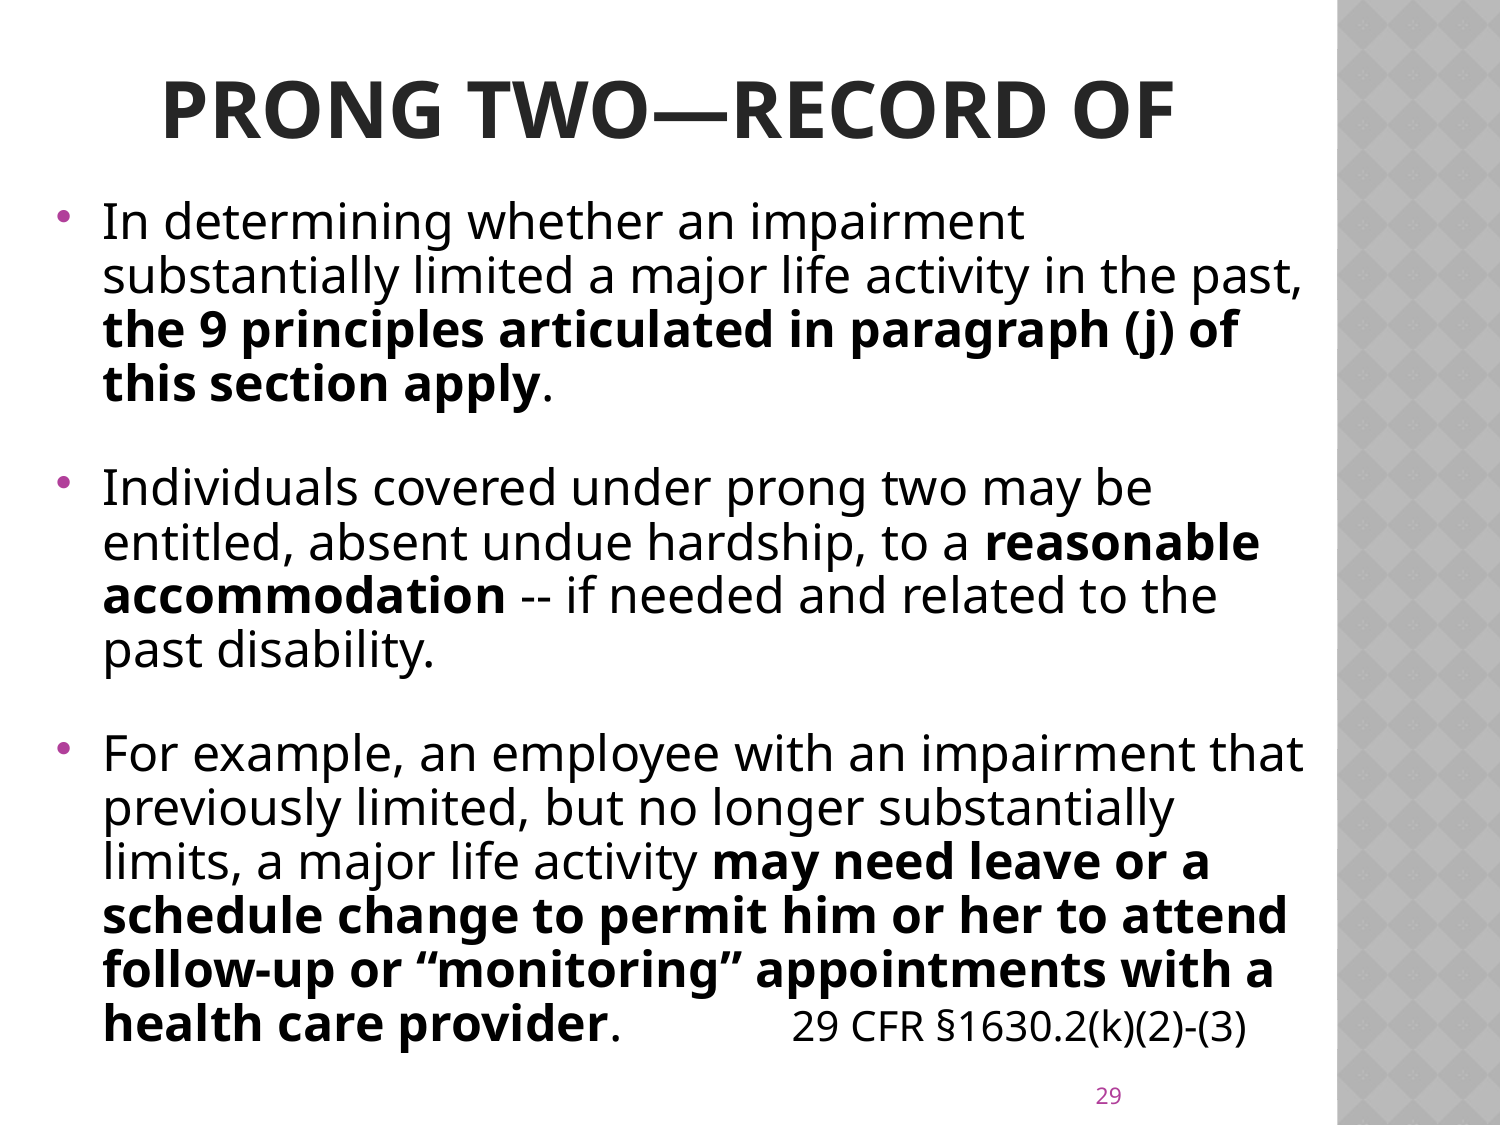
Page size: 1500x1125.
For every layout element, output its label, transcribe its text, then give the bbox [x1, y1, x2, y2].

slide_number 29 [1025, 1075, 1123, 1113]
list In determining whether an impairment substantially limited a major life activity in the past, the 9 principles articulated in paragraph (j) of this section apply. Individuals covered under prong two may be entitled, absent undue hardship, to a reasonable accommodation -- if needed and related to the past disability. For example, an employee with an impairment that previously limited, but no longer substantially limits, a major life activity may need leave or a schedule change to permit him or her to attend follow-up or “monitoring” appointments with a health care provider. 29 CFR §1630.2(k)(2)-(3) [42, 189, 1333, 1094]
title Prong two—record of [74, 0, 1263, 156]
